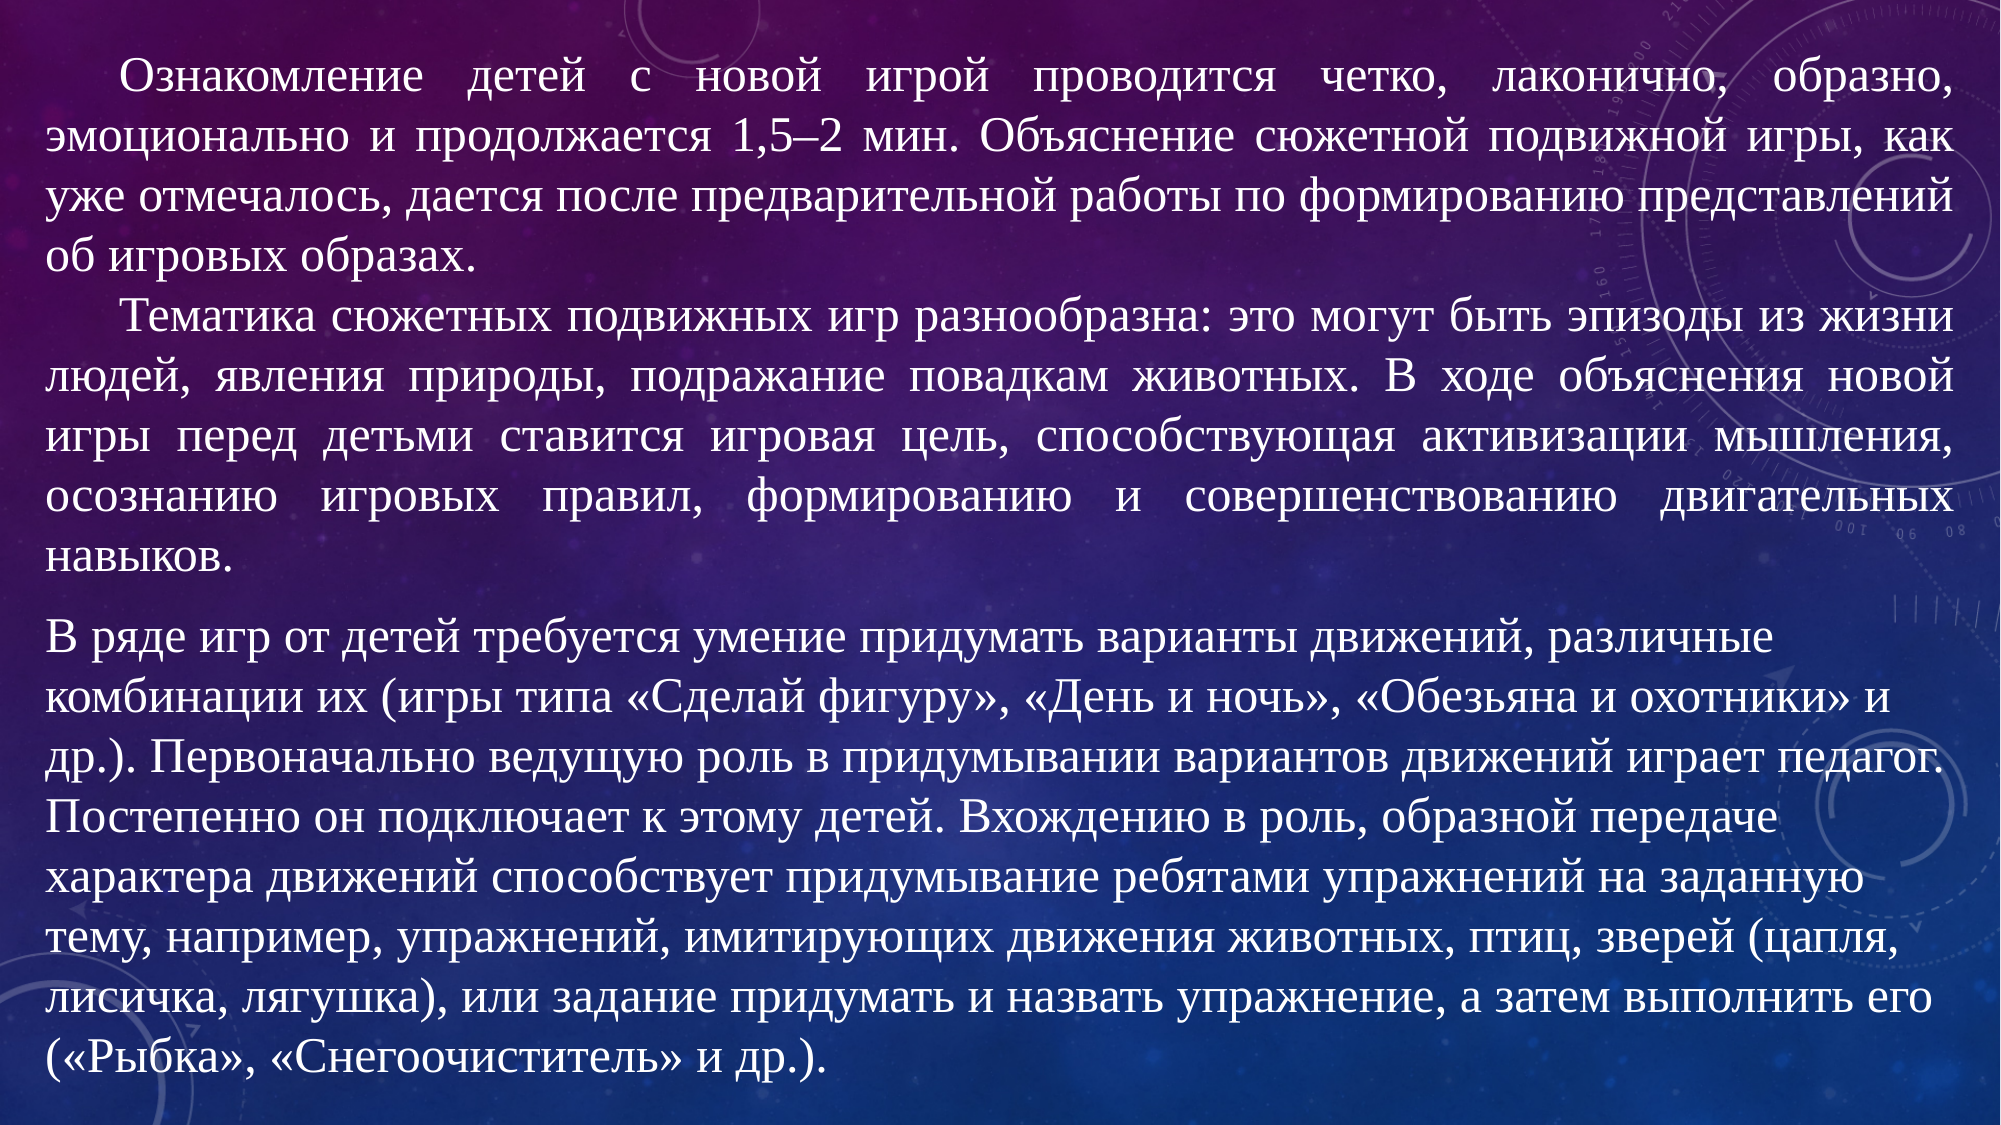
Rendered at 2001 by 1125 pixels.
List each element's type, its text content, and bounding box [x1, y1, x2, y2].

picture [0, 0, 2001, 1125]
text_box В ряде игр от детей требуется умение придумать варианты движений, различные комбинации их (игры типа «Сделай фигуру», «День и ночь», «Обезьяна и охотники» и др.). Первоначально ведущую роль в придумывании вариантов движений играет педагог. Постепенно он подключает к этому детей. Вхождению в роль, образной передаче характера движений способствует придумывание ребятами упражнений на заданную тему, например, упражнений, имитирующих движения животных, птиц, зверей (цапля, лисичка, лягушка), или задание придумать и назвать упражнение, а затем выполнить его («Рыбка», «Снегоочиститель» и др.). [30, 594, 1970, 1090]
text_box Ознакомление детей с новой игрой проводится четко, лаконично, образно, эмоционально и продолжается 1,5–2 мин. Объяснение сюжетной подвижной игры, как уже отмечалось, дается после предварительной работы по формированию представлений об игровых образах. Тематика сюжетных подвижных игр разнообразна: это могут быть эпизоды из жизни людей, явления природы, подражание повадкам животных. В ходе объяснения новой игры перед детьми ставится игровая цель, способствующая активизации мышления, осознанию игровых правил, формированию и совершенствованию двигательных навыков. [30, 34, 1970, 590]
